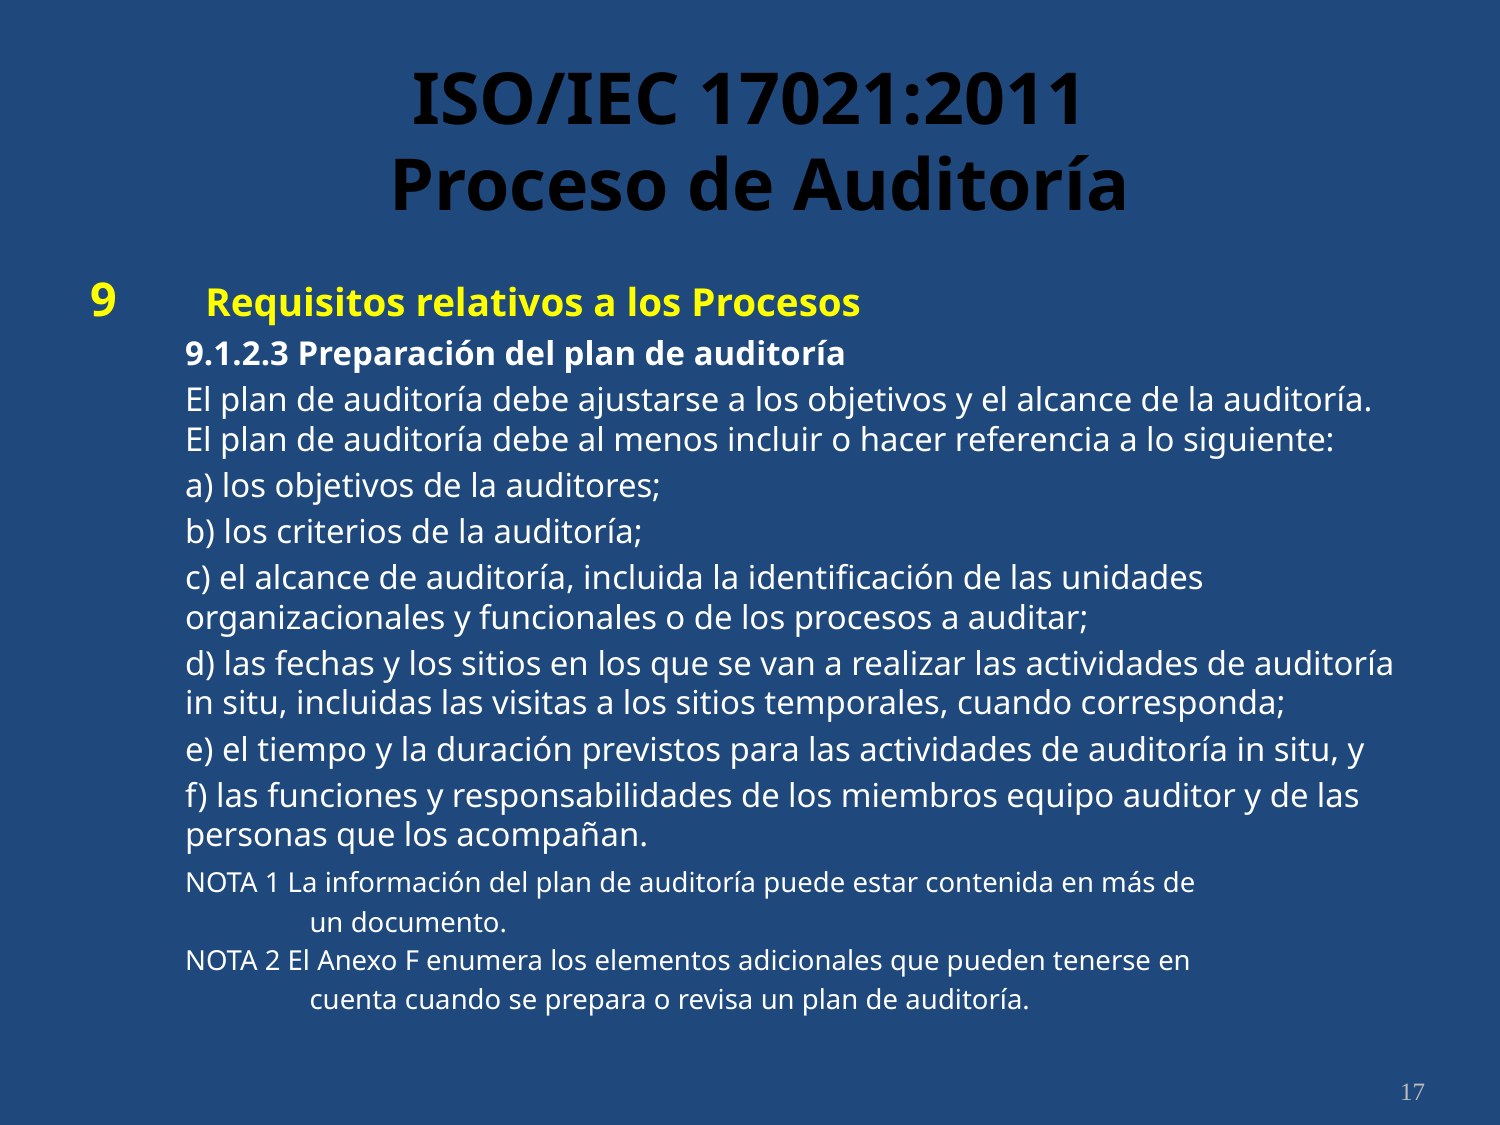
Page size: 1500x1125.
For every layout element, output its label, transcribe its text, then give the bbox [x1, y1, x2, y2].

list 9 Requisitos relativos a los Procesos 9.1.2.3 Preparación del plan de auditoría El plan de auditoría debe ajustarse a los objetivos y el alcance de la auditoría. El plan de auditoría debe al menos incluir o hacer referencia a lo siguiente: a) los objetivos de la auditores; b) los criterios de la auditoría; c) el alcance de auditoría, incluida la identificación de las unidades organizacionales y funcionales o de los procesos a auditar; d) las fechas y los sitios en los que se van a realizar las actividades de auditoría in situ, incluidas las visitas a los sitios temporales, cuando corresponda; e) el tiempo y la duración previstos para las actividades de auditoría in situ, y f) las funciones y responsabilidades de los miembros equipo auditor y de las personas que los acompañan. NOTA 1 La información del plan de auditoría puede estar contenida en más de un documento. NOTA 2 El Anexo F enumera los elementos adicionales que pueden tenerse en cuenta cuando se prepara o revisa un plan de auditoría. [74, 262, 1426, 1036]
slide_number 17 [1299, 1052, 1425, 1113]
title ISO/IEC 17021:2011 Proceso de Auditoría [75, 45, 1425, 233]
